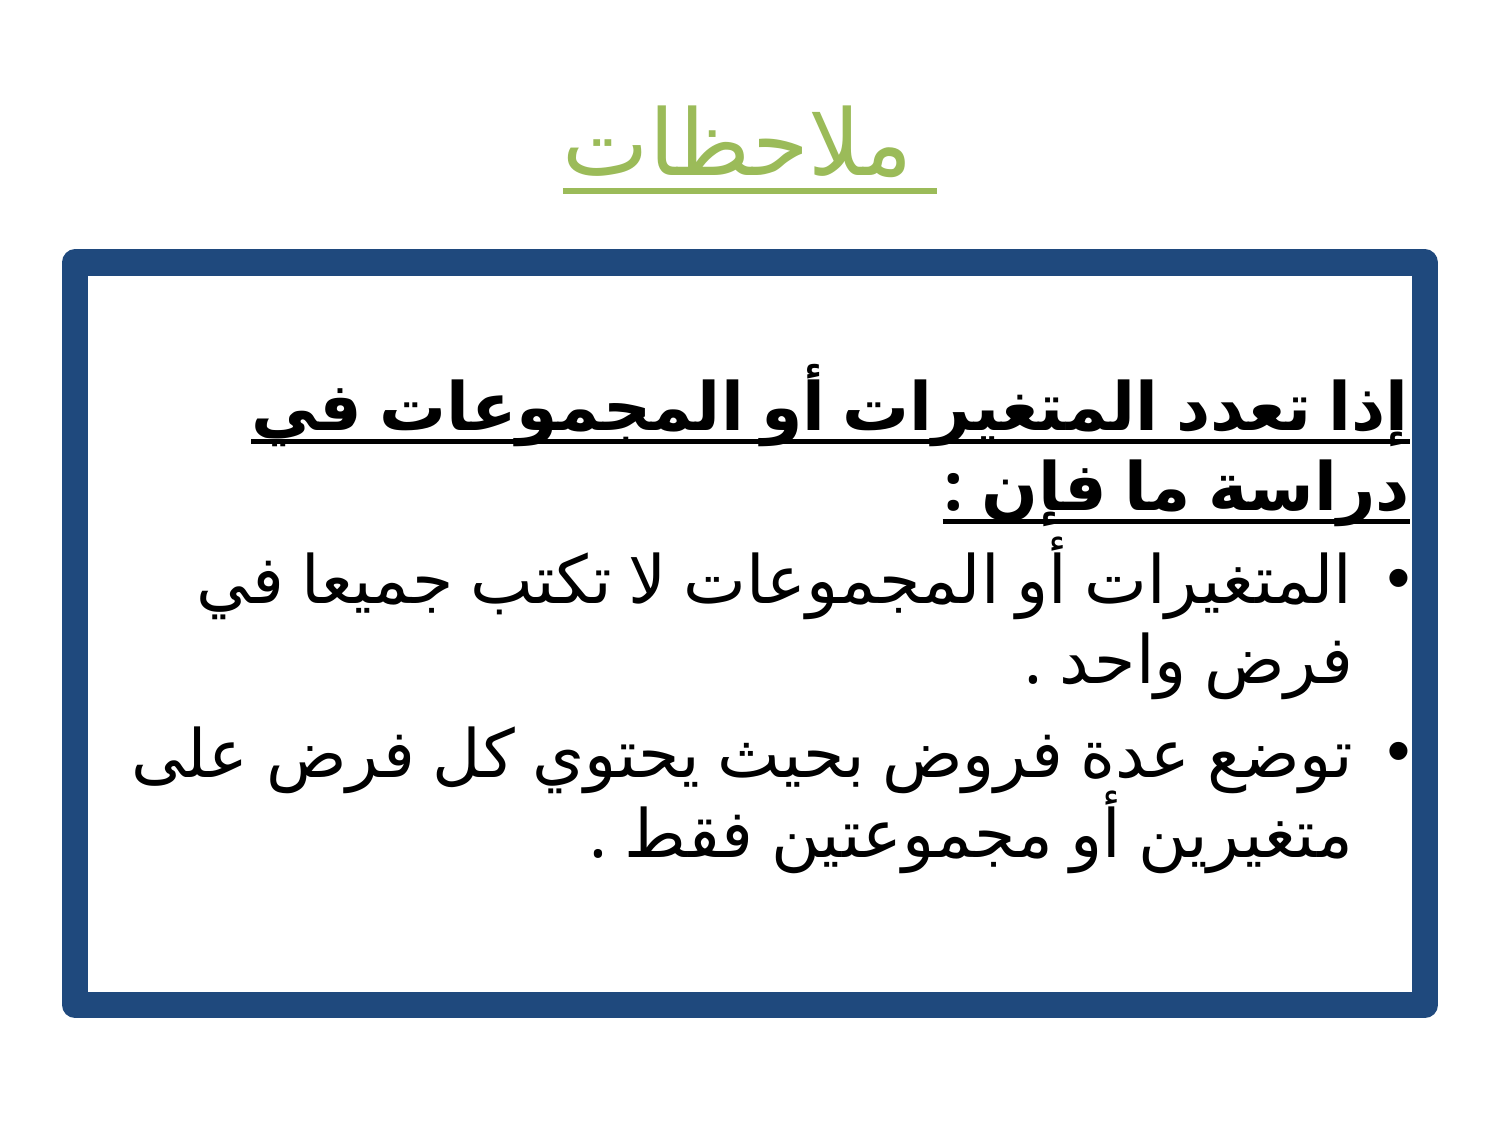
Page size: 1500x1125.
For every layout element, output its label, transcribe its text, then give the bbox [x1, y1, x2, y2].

list إذا تعدد المتغيرات أو المجموعات في دراسة ما فإن : المتغيرات أو المجموعات لا تكتب جميعا في فرض واحد . توضع عدة فروض بحيث يحتوي كل فرض على متغيرين أو مجموعتين فقط . [75, 262, 1425, 1005]
title ملاحظات [75, 45, 1425, 233]
